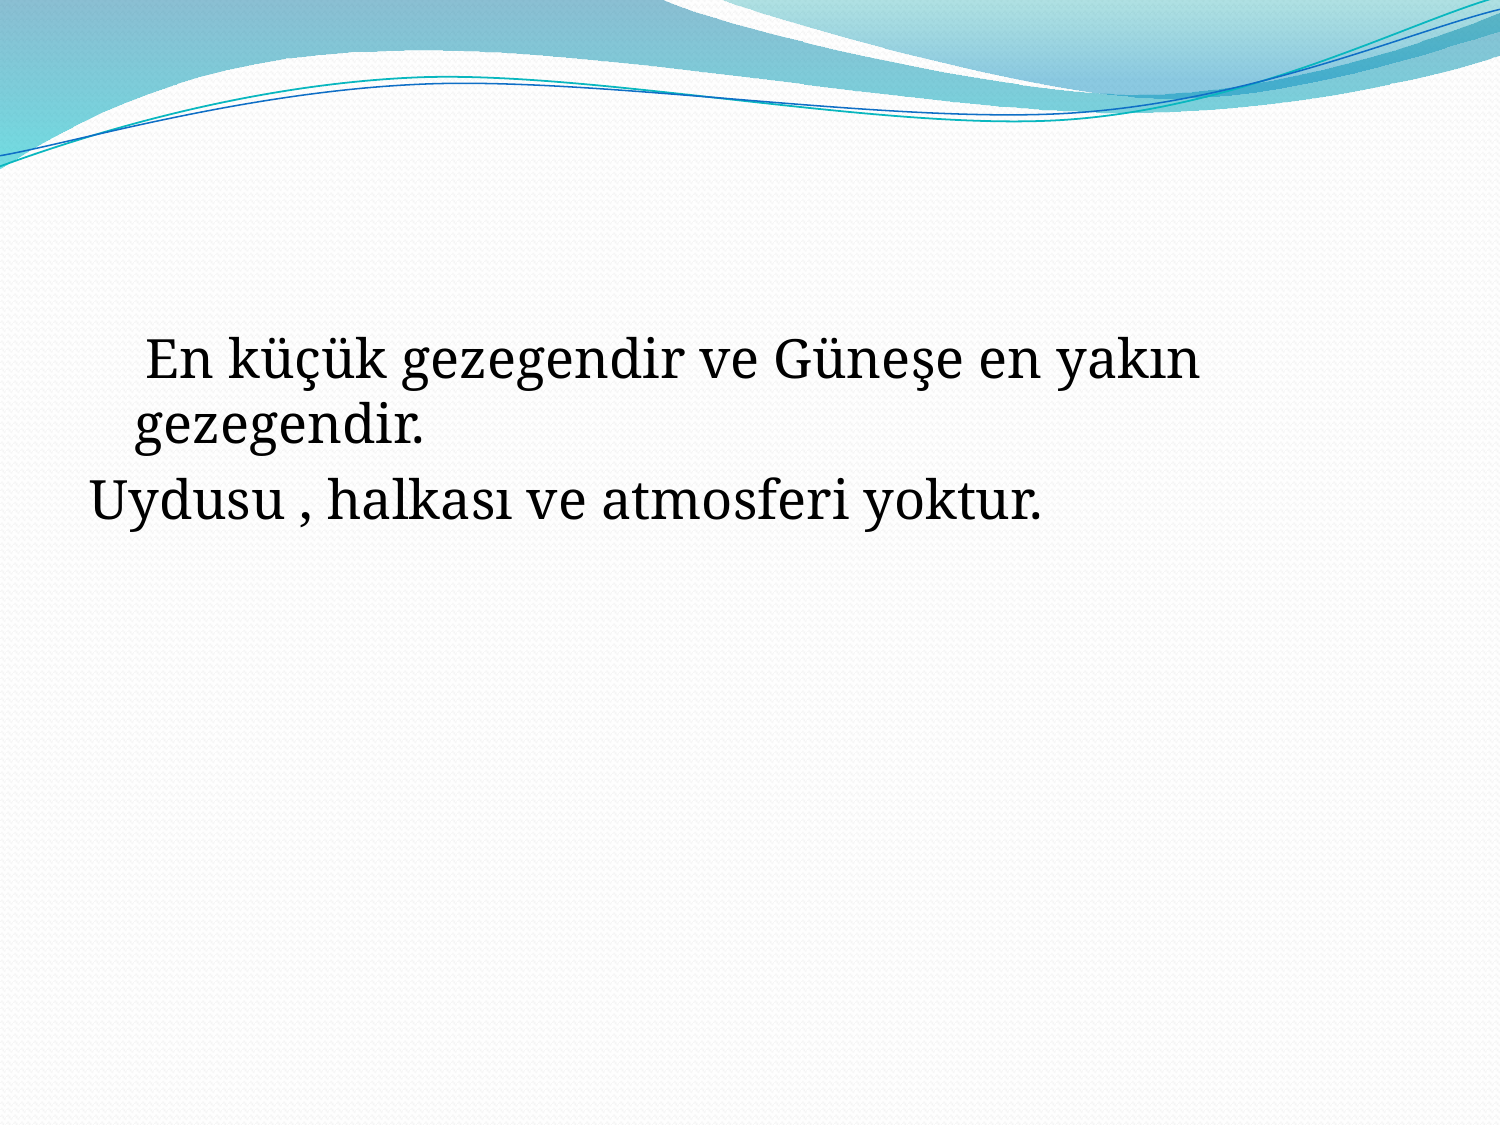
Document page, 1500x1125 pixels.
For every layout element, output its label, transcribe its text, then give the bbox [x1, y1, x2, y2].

list En küçük gezegendir ve Güneşe en yakın gezegendir. Uydusu , halkası ve atmosferi yoktur. [75, 317, 1425, 1038]
